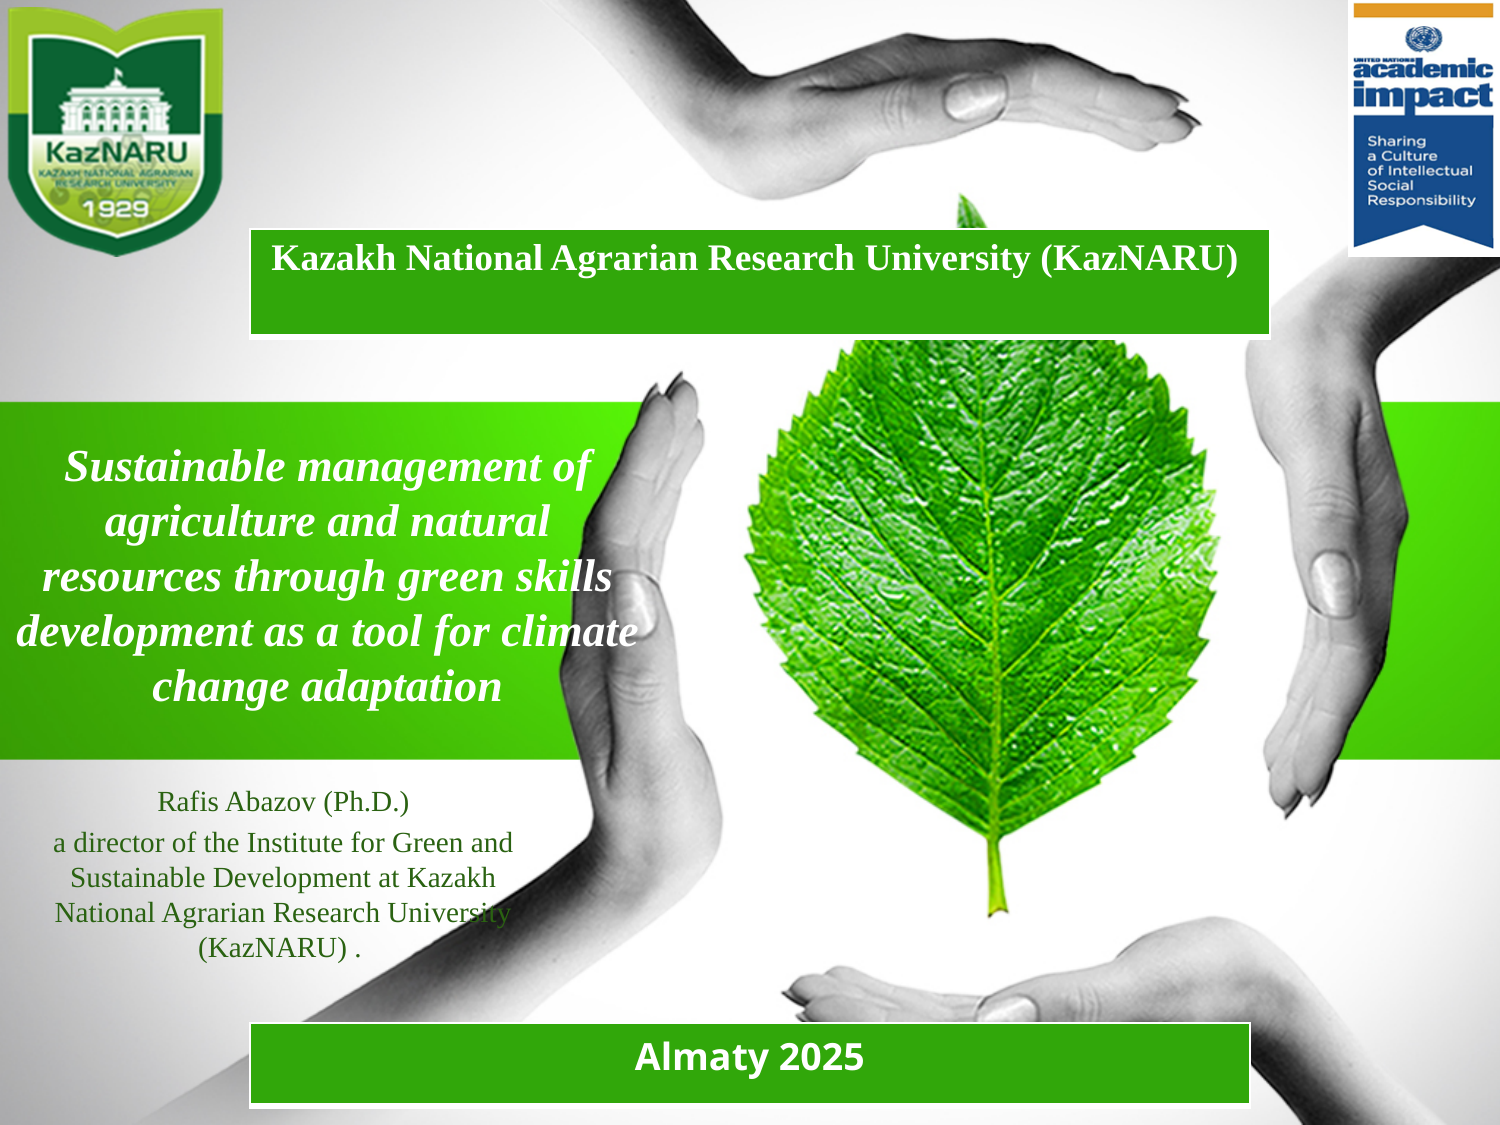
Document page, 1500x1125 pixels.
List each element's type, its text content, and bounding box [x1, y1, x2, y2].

table_header Kazakh National Agrarian Research University (KazNARU) [251, 230, 1269, 334]
subtitle Rafis Abazov (Ph.D.) a director of the Institute for Green and Sustainable Development at Kazakh National Agrarian Research University (KazNARU) . [29, 775, 538, 1047]
title Sustainable management of agriculture and natural resources through green skills development as a tool for climate change adaptation [0, 397, 656, 740]
picture [0, 0, 1500, 1125]
table_header Almaty 2025 [251, 1024, 1249, 1103]
